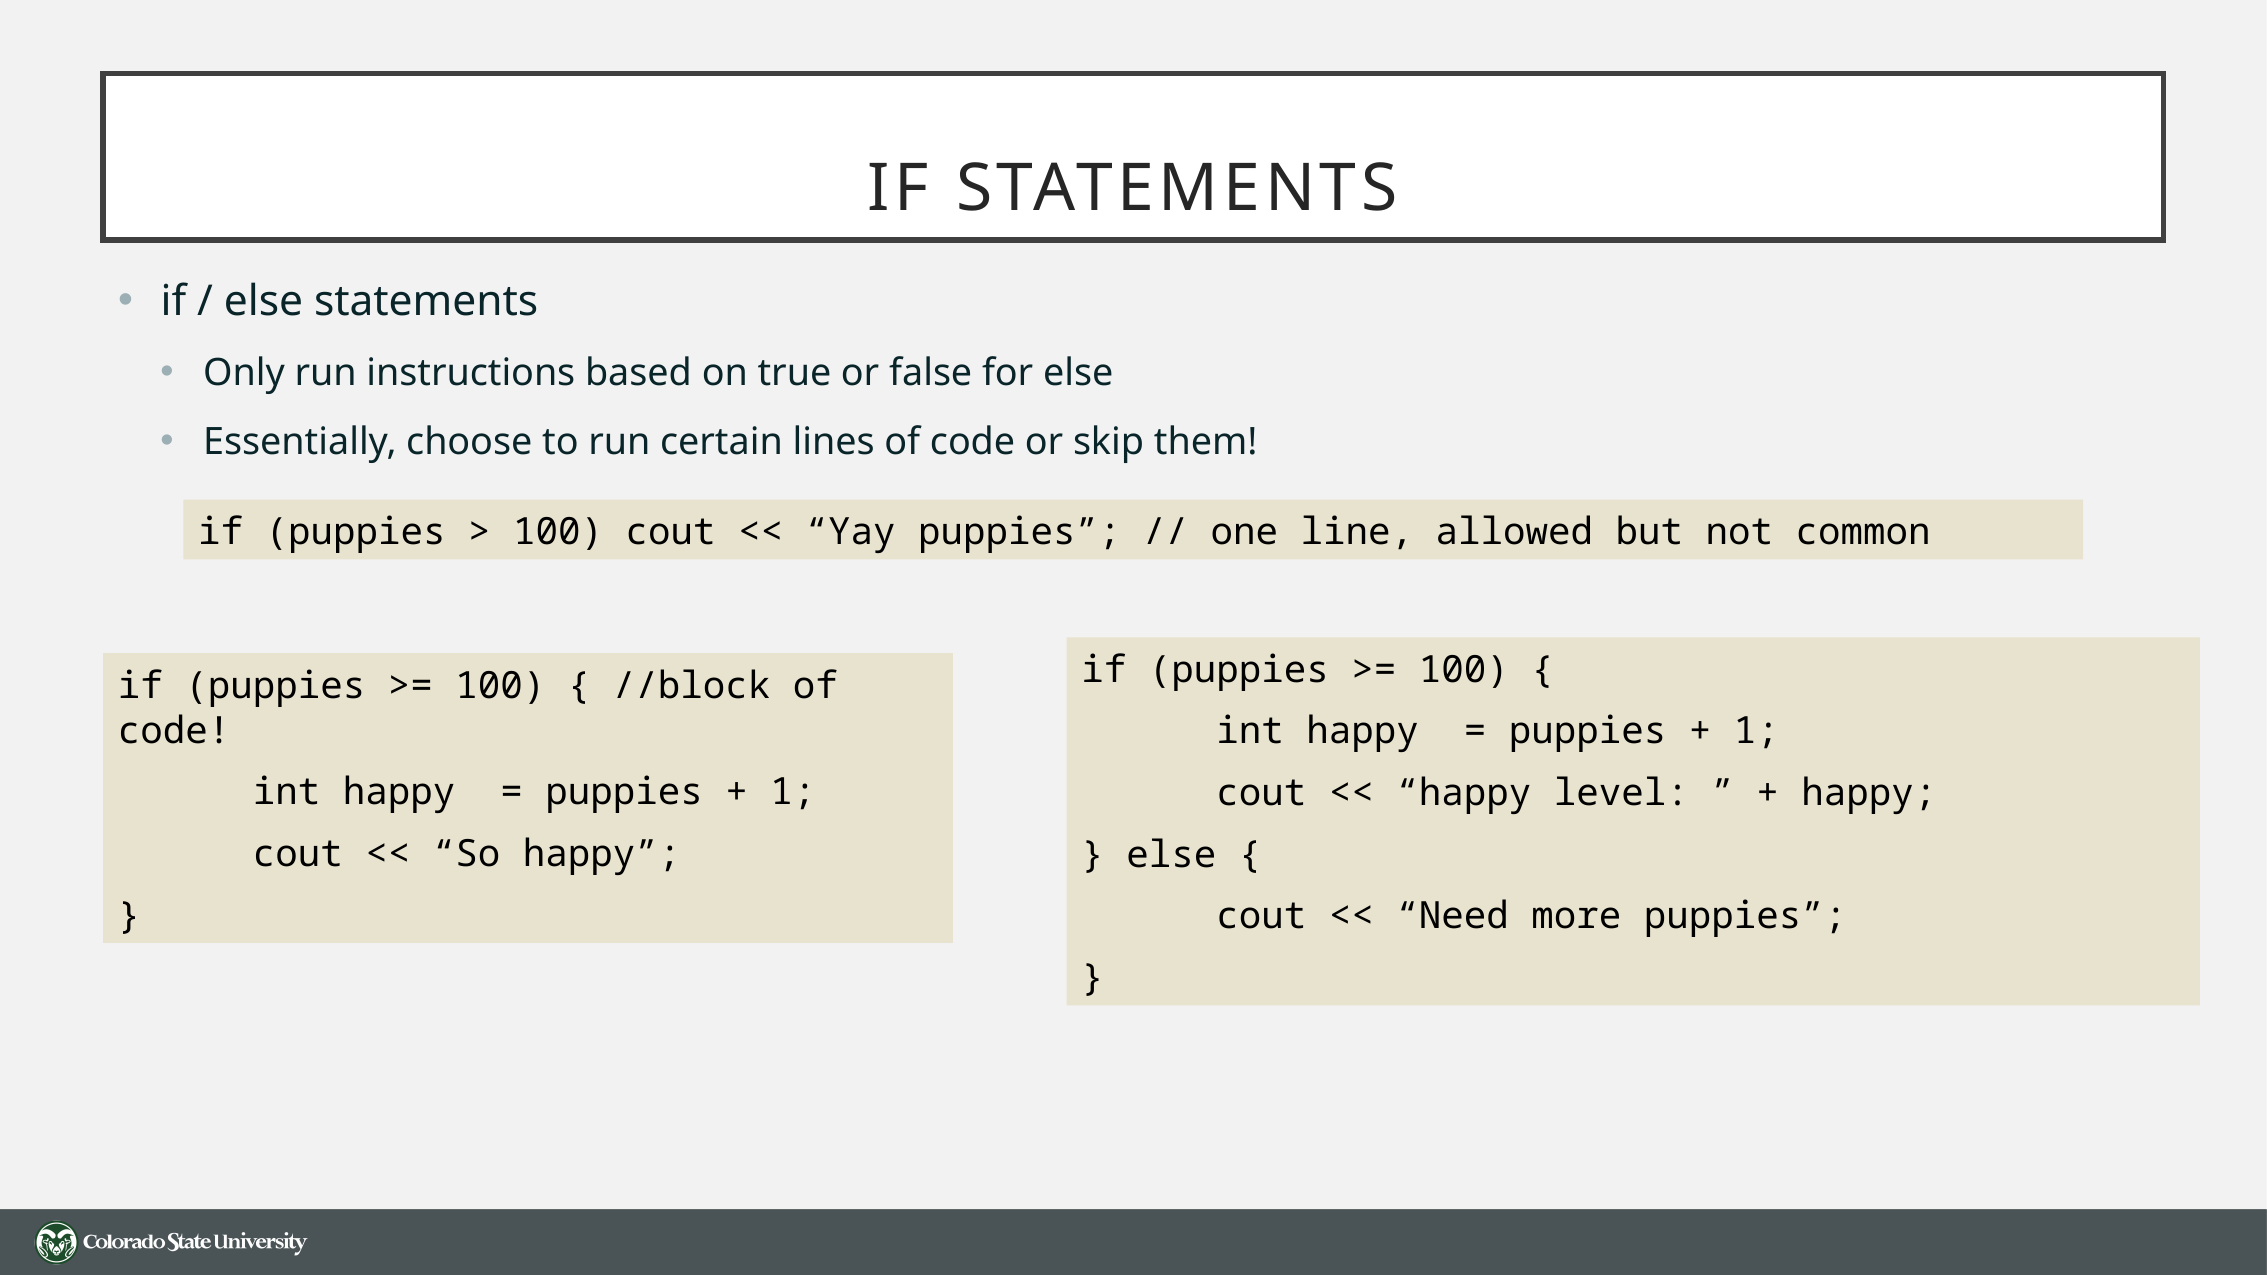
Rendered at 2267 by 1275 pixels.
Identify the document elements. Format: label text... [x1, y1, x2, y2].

title If Statements [100, 71, 2166, 243]
list if / else statements Only run instructions based on true or false for else Essentially, choose to run certain lines of code or skip them! [103, 265, 2164, 468]
text_box if (puppies >= 100) { //block of code! int happy = puppies + 1; cout << “So happy”; } [103, 653, 953, 943]
text_box if (puppies > 100) cout << “Yay puppies”; // one line, allowed but not common [183, 499, 2084, 560]
text_box if (puppies >= 100) { int happy = puppies + 1; cout << “happy level: ” + happy; } else { cout << “Need more puppies”; } [1066, 637, 2200, 1006]
picture [24, 1209, 319, 1275]
